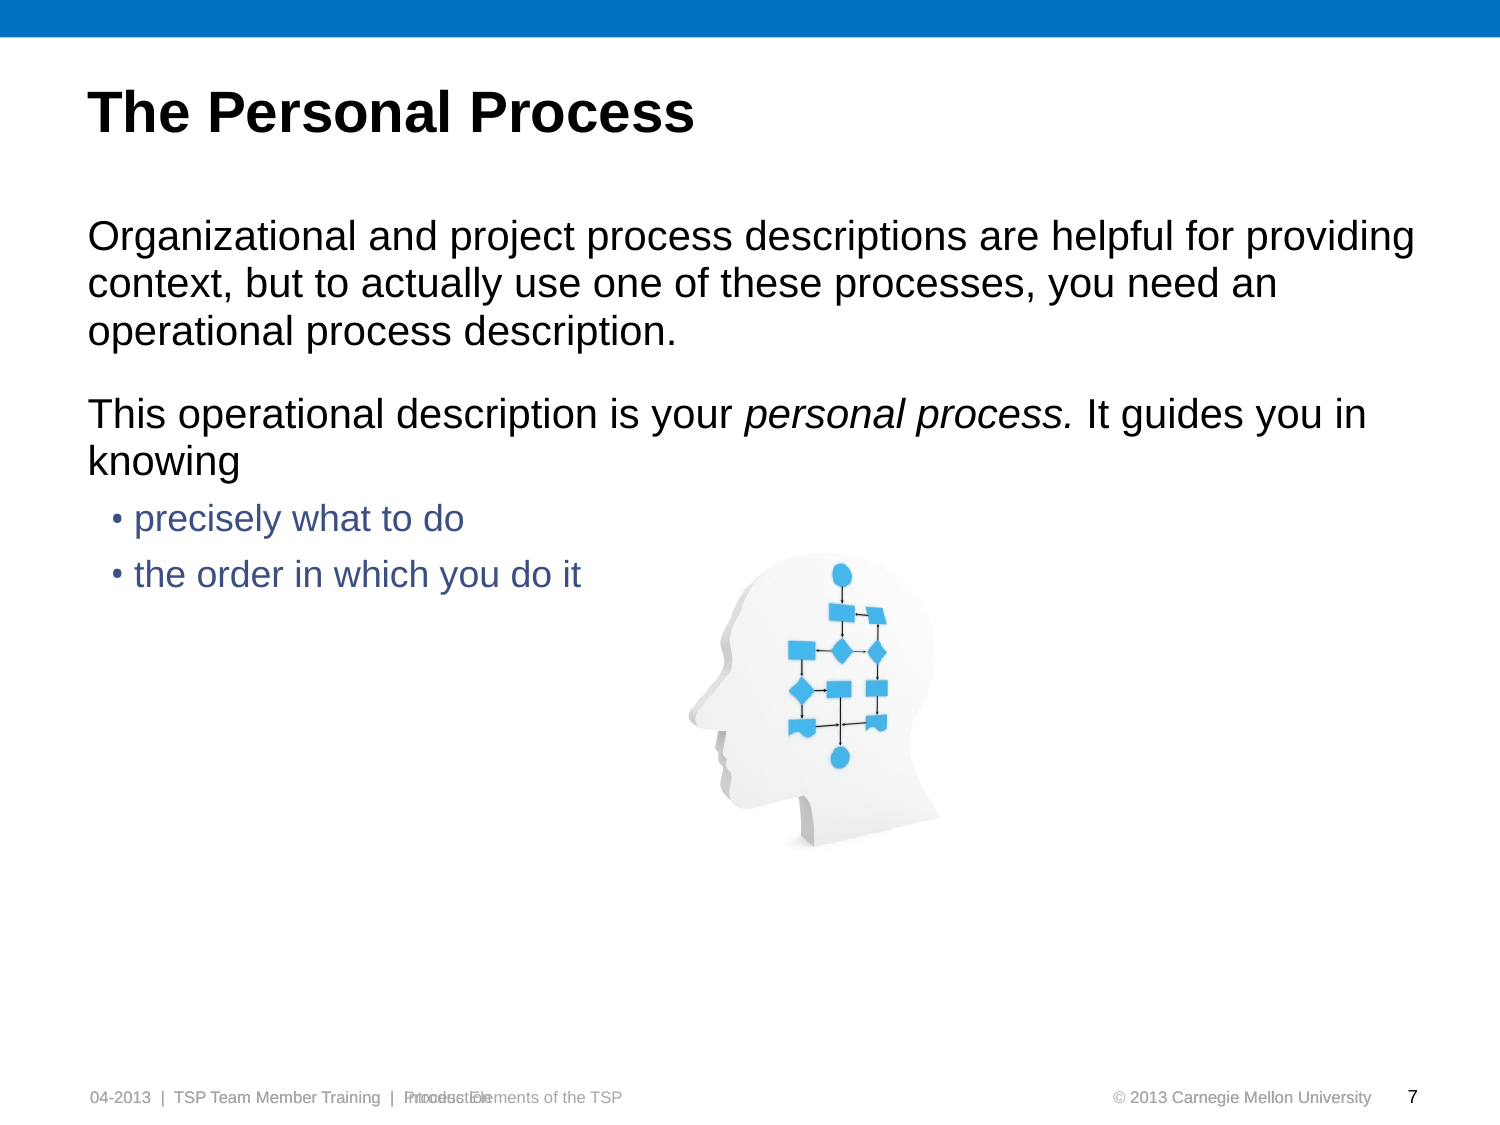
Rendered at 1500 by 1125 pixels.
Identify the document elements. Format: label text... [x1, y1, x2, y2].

title The Personal Process [87, 87, 1439, 212]
picture [663, 538, 982, 856]
list Organizational and project process descriptions are helpful for providing context, but to actually use one of these processes, you need an operational process description. This operational description is your personal process. It guides you in knowing precisely what to do the order in which you do it [87, 212, 1440, 1026]
